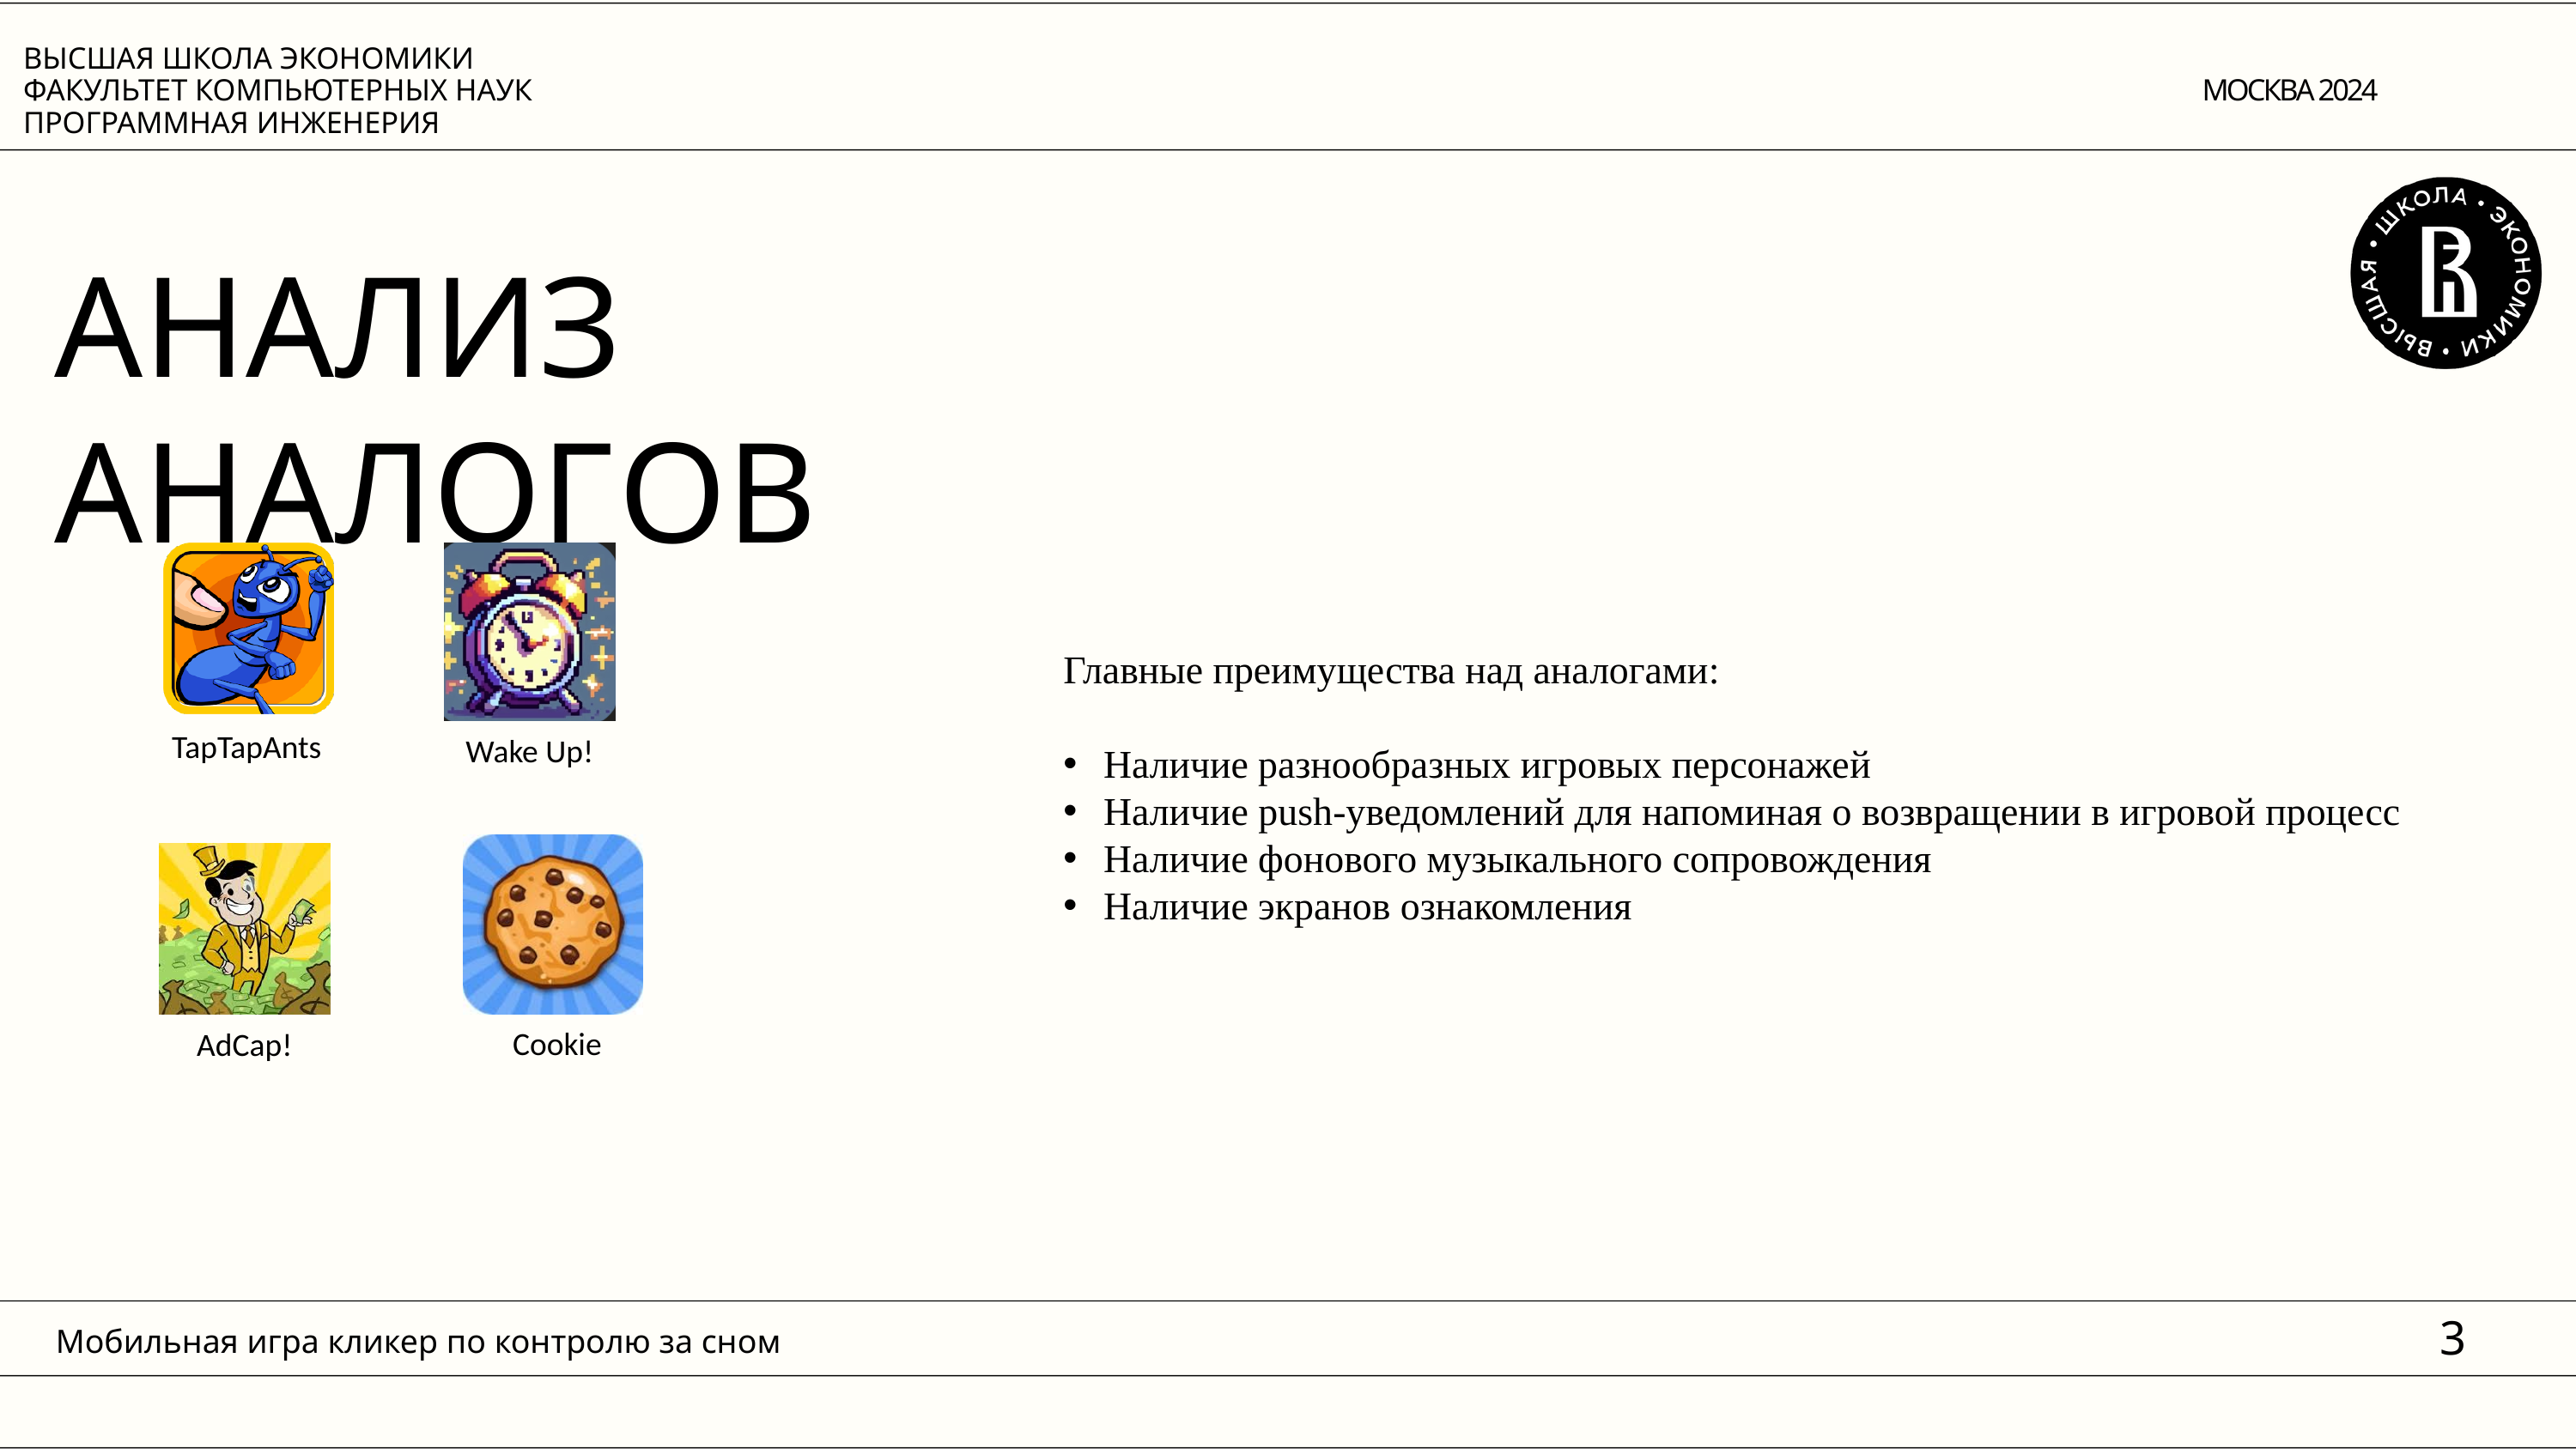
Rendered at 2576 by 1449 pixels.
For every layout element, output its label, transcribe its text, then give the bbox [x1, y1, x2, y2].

text_box AdCap! [141, 1017, 349, 1070]
text_box Главные преимущества над аналогами: Наличие разнообразных игровых персонажей Наличие push-уведомлений для напоминая о возвращении в игровой процесс Наличие фонового музыкального сопровождения Наличие экранов ознакомления [1050, 638, 2414, 935]
slide_number 3 [2434, 1312, 2476, 1449]
text_box АНАЛИЗ АНАЛОГОВ [52, 235, 1383, 572]
picture [159, 843, 331, 1015]
picture [162, 543, 335, 714]
text_box Wake Up! [453, 729, 607, 776]
text_box Cookie [500, 1022, 615, 1069]
picture [463, 834, 643, 1015]
picture [444, 543, 616, 721]
picture [2320, 150, 2576, 391]
text_box TapTapAnts [159, 719, 367, 772]
text_box МОСКВА 2024 [2200, 70, 2490, 107]
text_box ВЫСШАЯ ШКОЛА ЭКОНОМИКИ ФАКУЛЬТЕТ КОМПЬЮТЕРНЫХ НАУК ПРОГРАММНАЯ ИНЖЕНЕРИЯ [21, 42, 1355, 172]
text_box Мобильная игра кликер по контролю за сном [42, 1314, 951, 1405]
